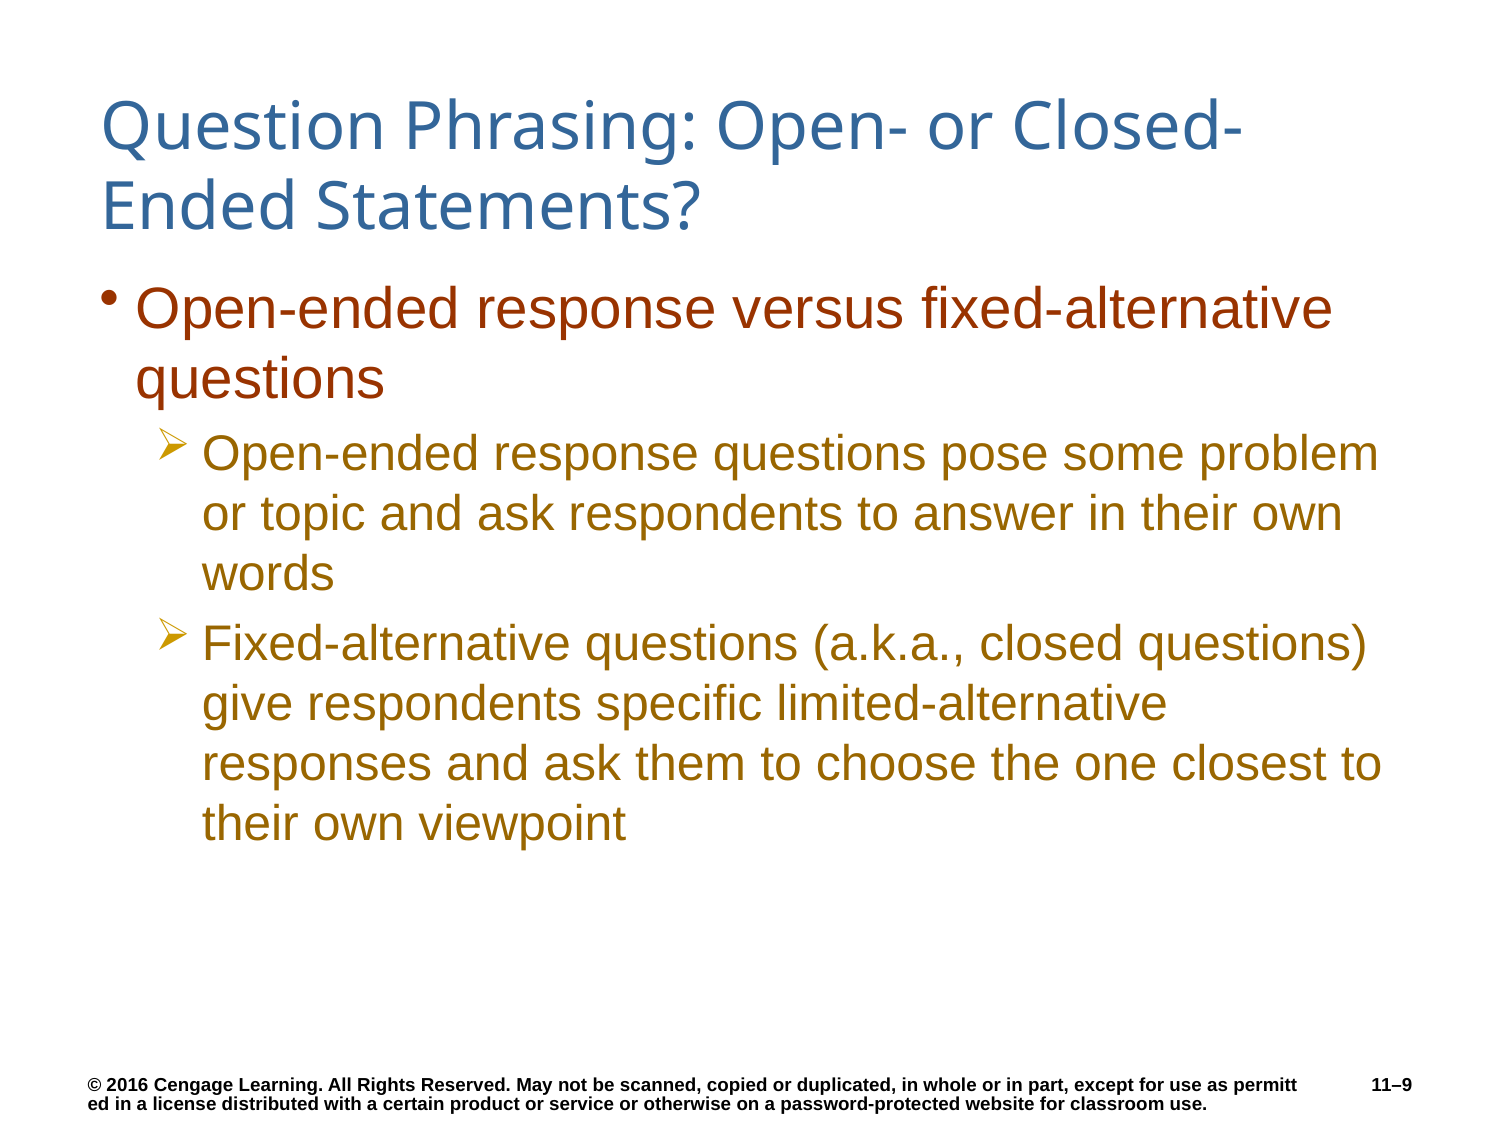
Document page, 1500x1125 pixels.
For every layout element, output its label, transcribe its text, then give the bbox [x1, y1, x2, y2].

list Open-ended response versus fixed-alternative questions Open-ended response questions pose some problem or topic and ask respondents to answer in their own words Fixed-alternative questions (a.k.a., closed questions) give respondents specific limited-alternative responses and ask them to choose the one closest to their own viewpoint [84, 262, 1414, 1013]
slide_number 11–9 [1050, 1042, 1413, 1103]
title Question Phrasing: Open- or Closed-Ended Statements? [85, 75, 1411, 171]
footer © 2016 Cengage Learning. All Rights Reserved. May not be scanned, copied or duplicated, in whole or in part, except for use as permitted in a license distributed with a certain product or service or otherwise on a password-protected website for classroom use. [87, 1057, 1050, 1103]
